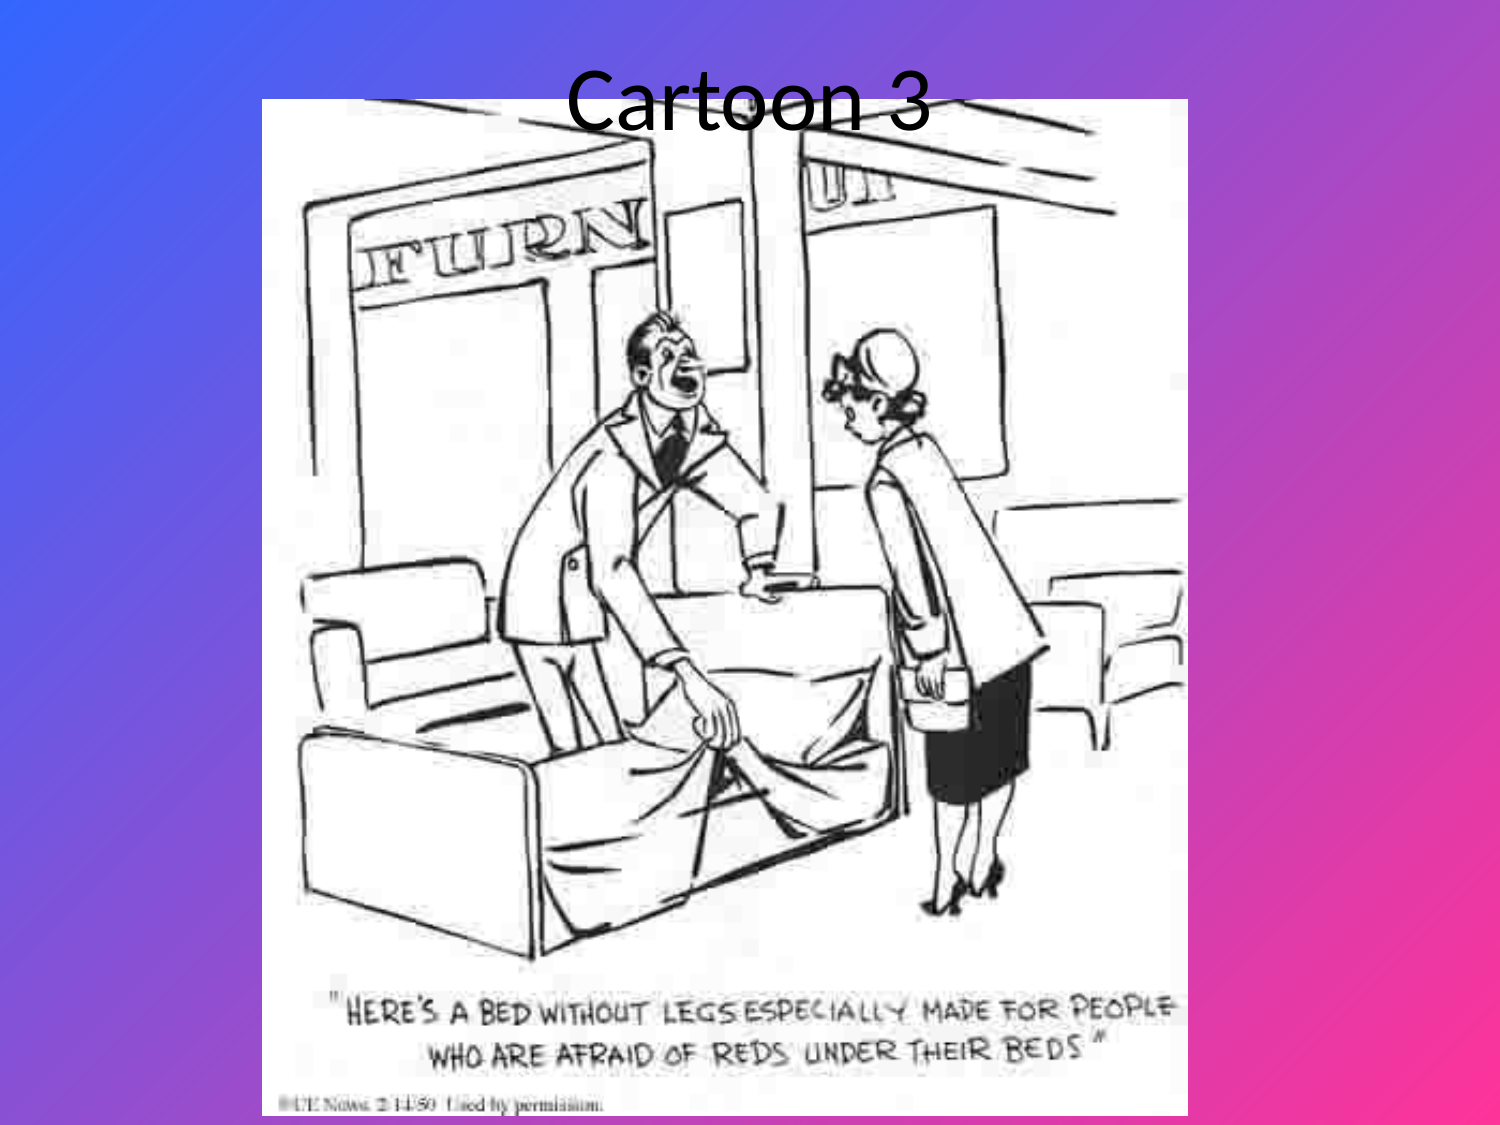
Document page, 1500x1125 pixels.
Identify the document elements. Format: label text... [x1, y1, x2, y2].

picture [261, 99, 1188, 1116]
title Cartoon 3 [75, 0, 1425, 188]
